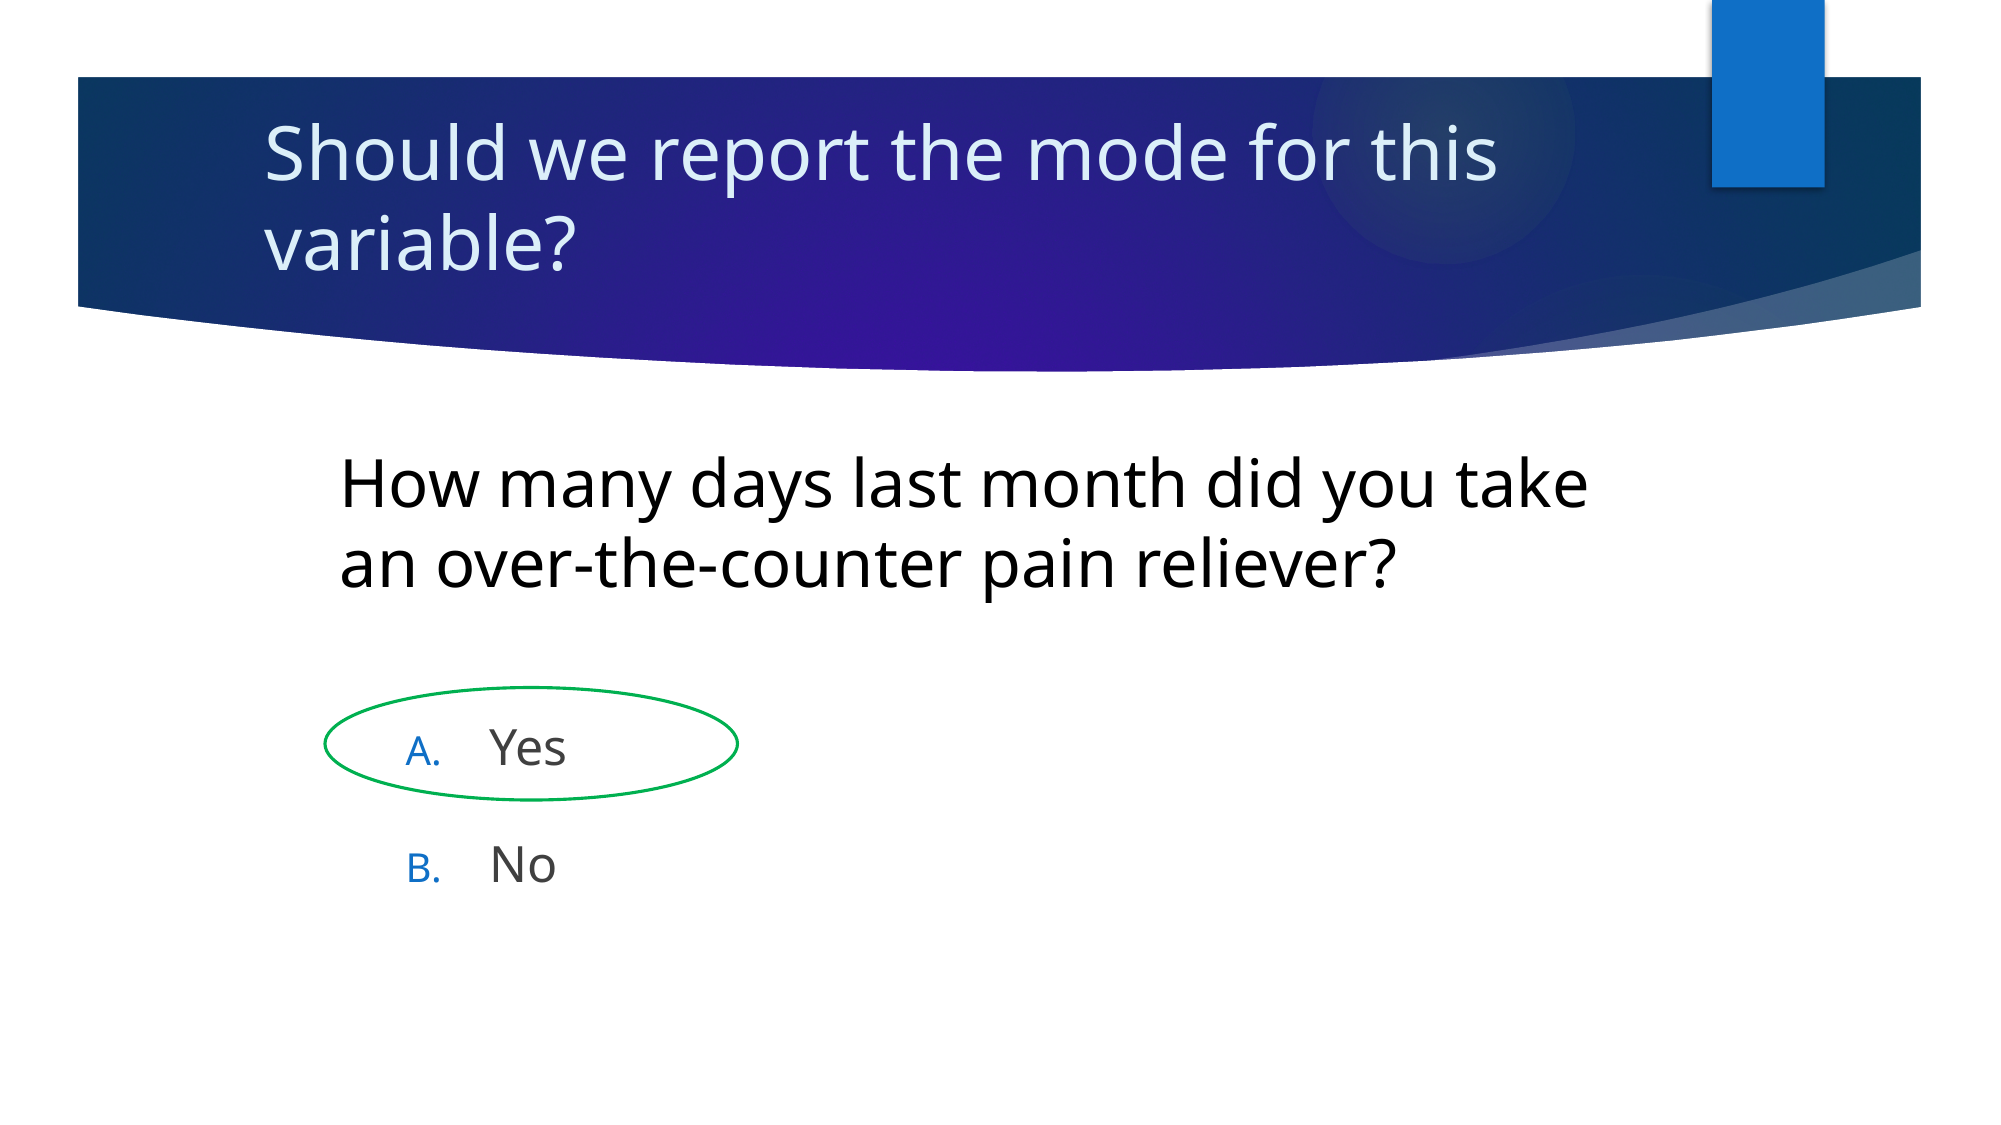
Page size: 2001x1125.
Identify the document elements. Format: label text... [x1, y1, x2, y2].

list Yes No [324, 687, 475, 736]
list Yes No [587, 687, 707, 712]
text_box How many days last month did you take an over-the-counter pain reliever? [324, 426, 1675, 614]
list Yes No [324, 751, 707, 1072]
text_box [323, 685, 740, 802]
title Should we report the mode for this variable? [249, 101, 1650, 289]
